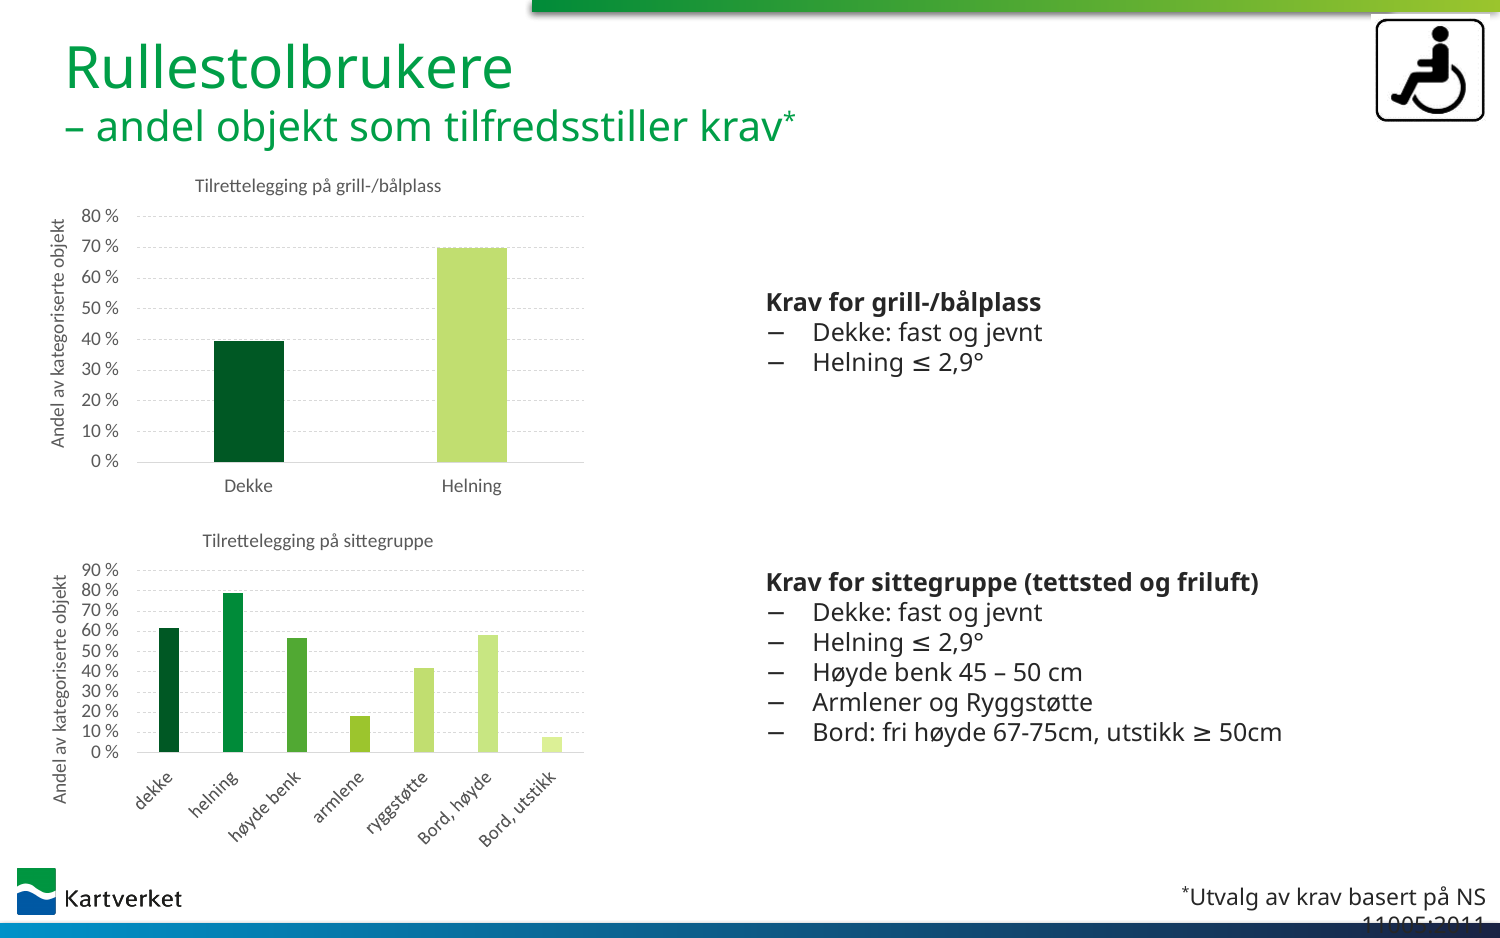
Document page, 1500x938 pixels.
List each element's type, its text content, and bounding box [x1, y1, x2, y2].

picture [41, 166, 595, 505]
text_box Krav for grill-/bålplass Dekke: fast og jevnt Helning ≤ 2,9° [750, 279, 1452, 384]
text_box *Utvalg av krav basert på NS 11005:2011 [1068, 873, 1500, 938]
picture [1371, 13, 1491, 127]
text_box Krav for sittegruppe (tettsted og friluft) Dekke: fast og jevnt Helning ≤ 2,9° Høyde benk 45 – 50 cm Armlener og Ryggstøtte Bord: fri høyde 67-75cm, utstikk ≥ 50cm [750, 559, 1500, 754]
text_box Rullestolbrukere – andel objekt som tilfredsstiller krav* [49, 14, 1431, 158]
picture [41, 520, 595, 859]
